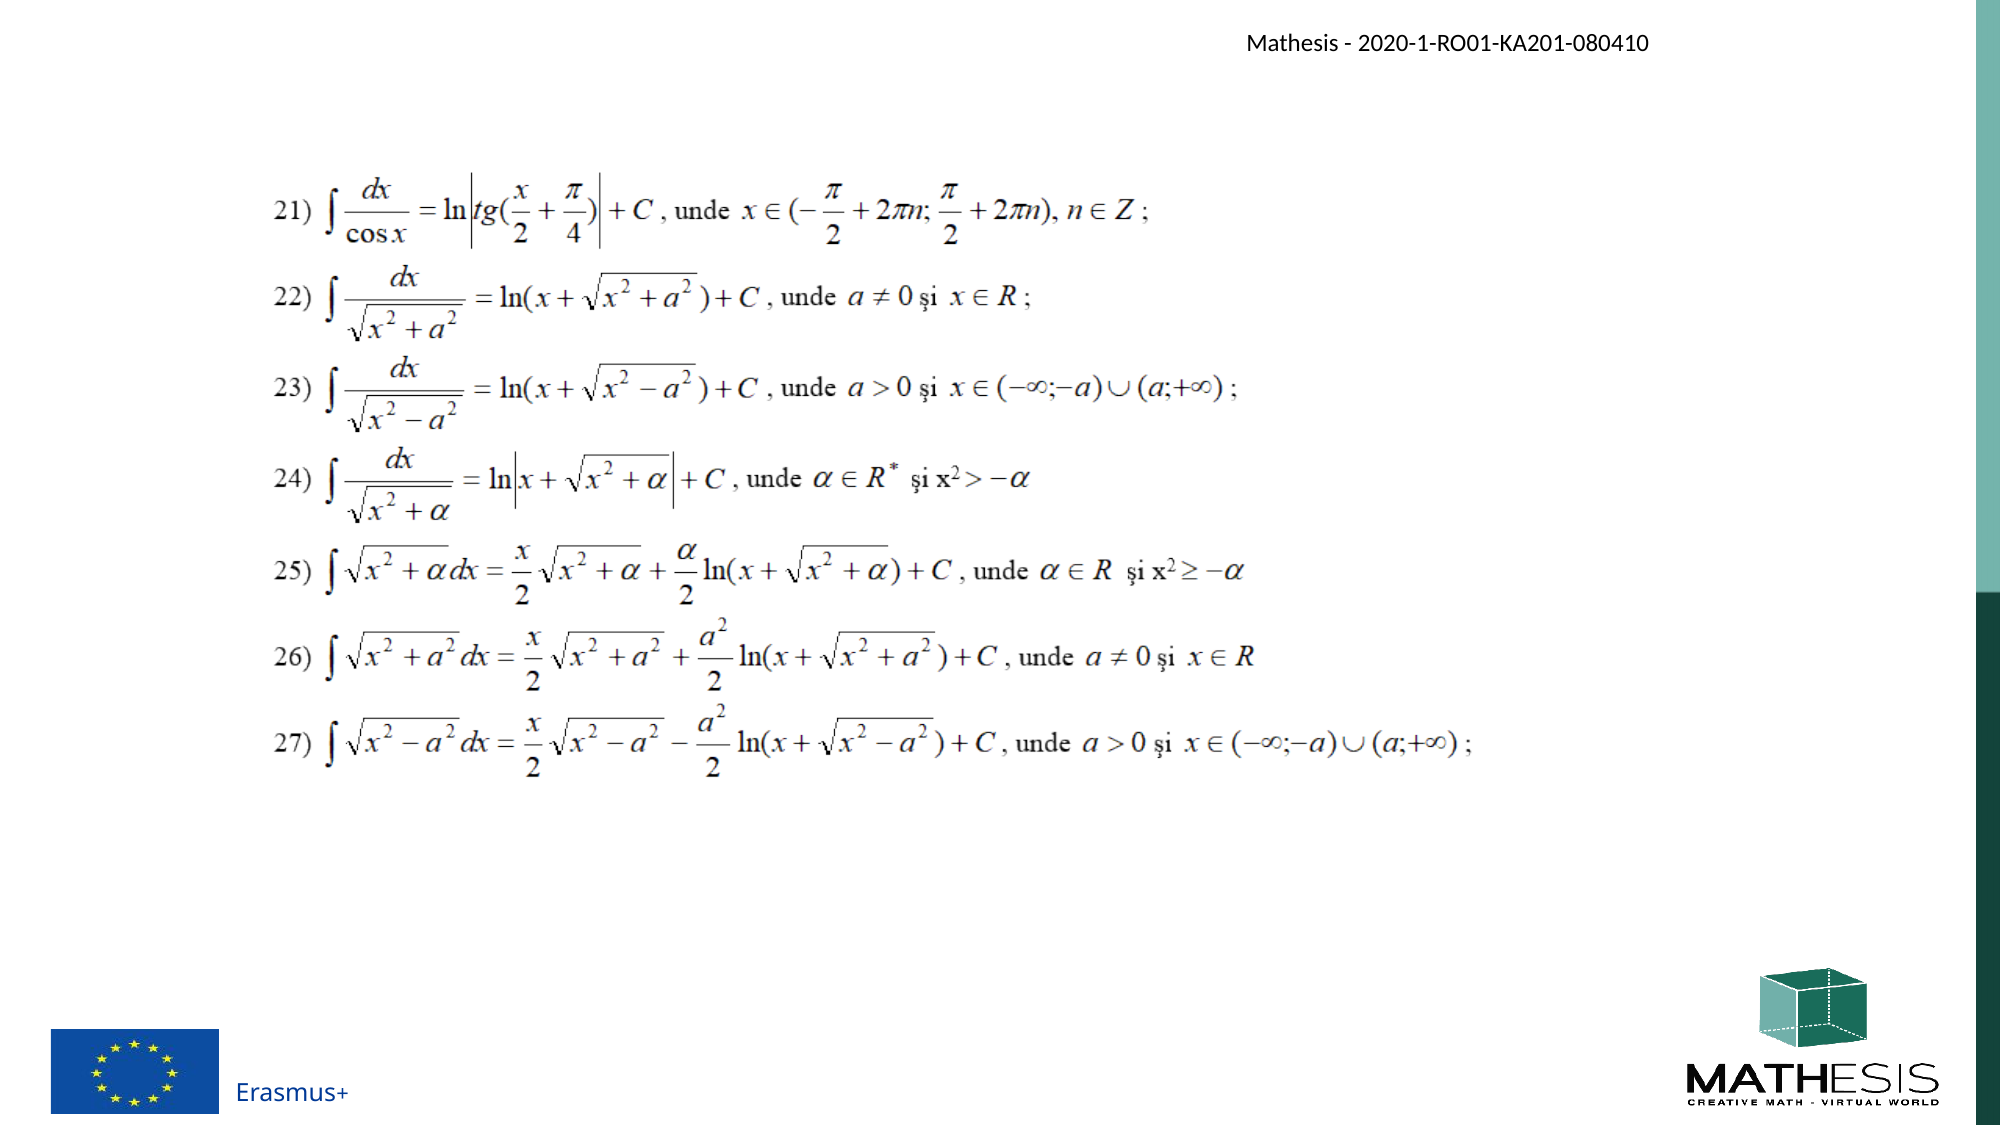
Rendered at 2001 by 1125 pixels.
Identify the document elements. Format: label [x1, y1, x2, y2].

picture [50, 1029, 219, 1114]
picture [1664, 928, 1961, 1125]
picture [1976, 0, 2000, 1125]
picture [249, 160, 1509, 782]
